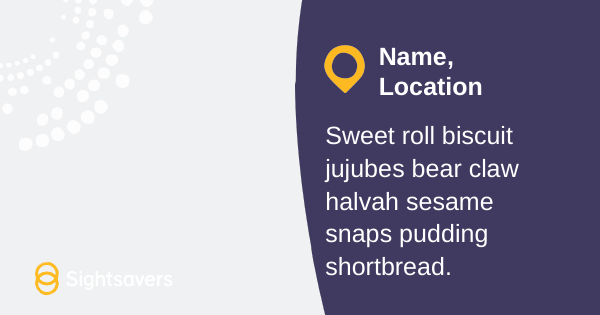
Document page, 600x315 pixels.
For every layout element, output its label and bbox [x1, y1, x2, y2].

picture [0, 0, 600, 315]
text_box [35, 261, 173, 296]
